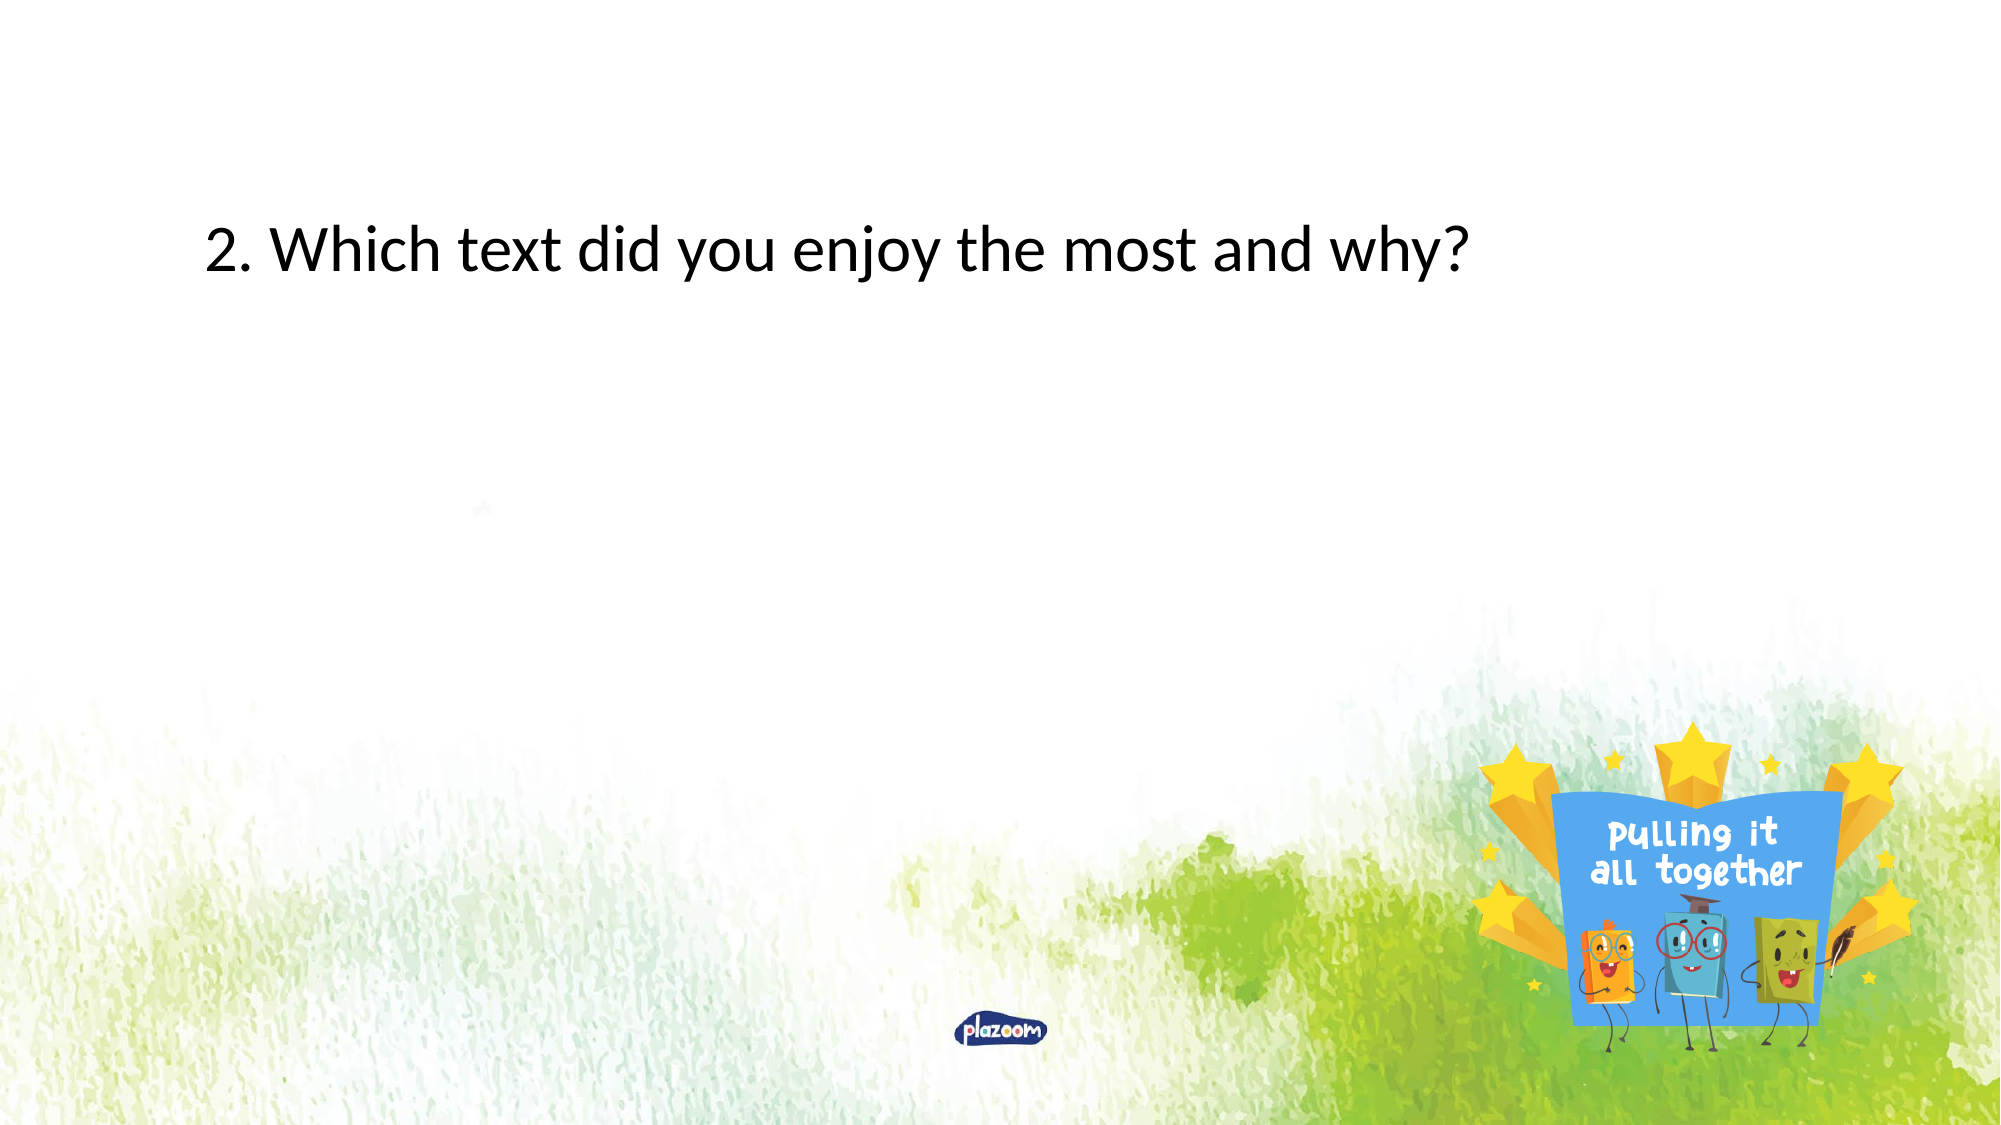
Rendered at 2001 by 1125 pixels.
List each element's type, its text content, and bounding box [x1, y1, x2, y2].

picture [0, 0, 2000, 1125]
text_box 2. Which text did you enjoy the most and why? [189, 196, 1600, 292]
